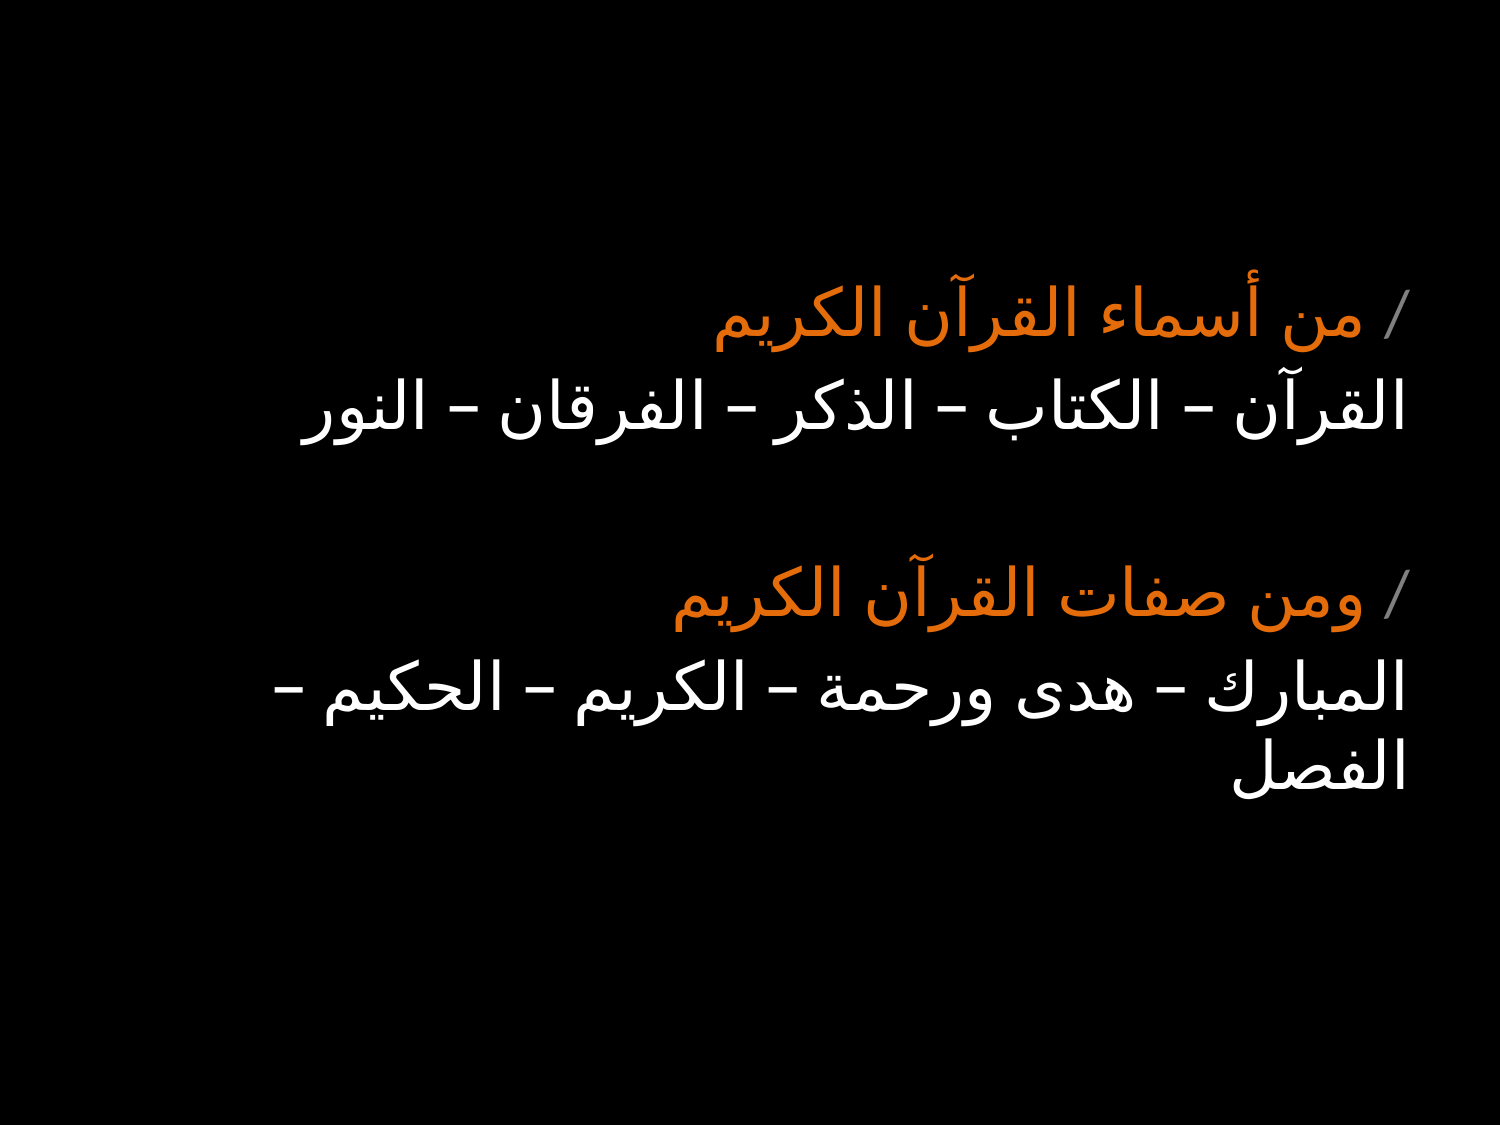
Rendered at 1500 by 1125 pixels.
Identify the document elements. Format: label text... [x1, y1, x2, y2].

list من أسماء القرآن الكريم / القرآن – الكتاب – الذكر – الفرقان – النور ومن صفات القرآن الكريم / المبارك – هدى ورحمة – الكريم – الحكيم – الفصل [75, 262, 1425, 1005]
